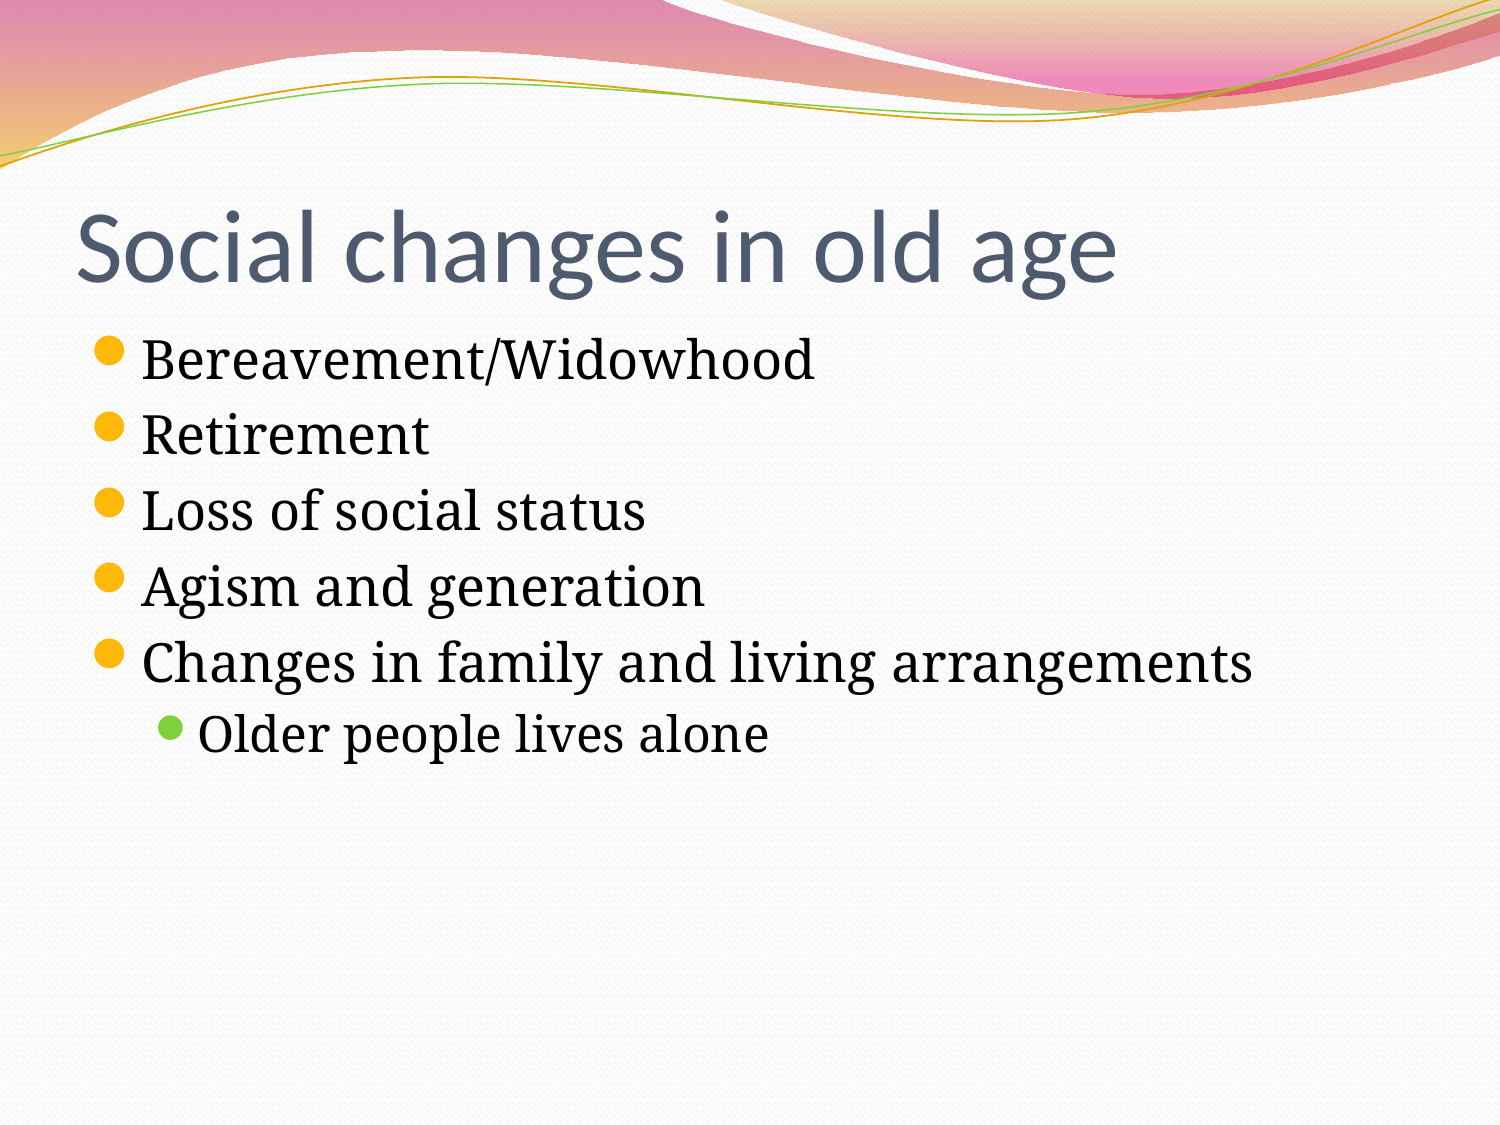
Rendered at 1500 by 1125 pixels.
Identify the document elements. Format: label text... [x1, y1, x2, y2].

title Social changes in old age [74, 115, 1426, 304]
list Bereavement/Widowhood Retirement Loss of social status Agism and generation Changes in family and living arrangements Older people lives alone [74, 317, 1426, 1038]
